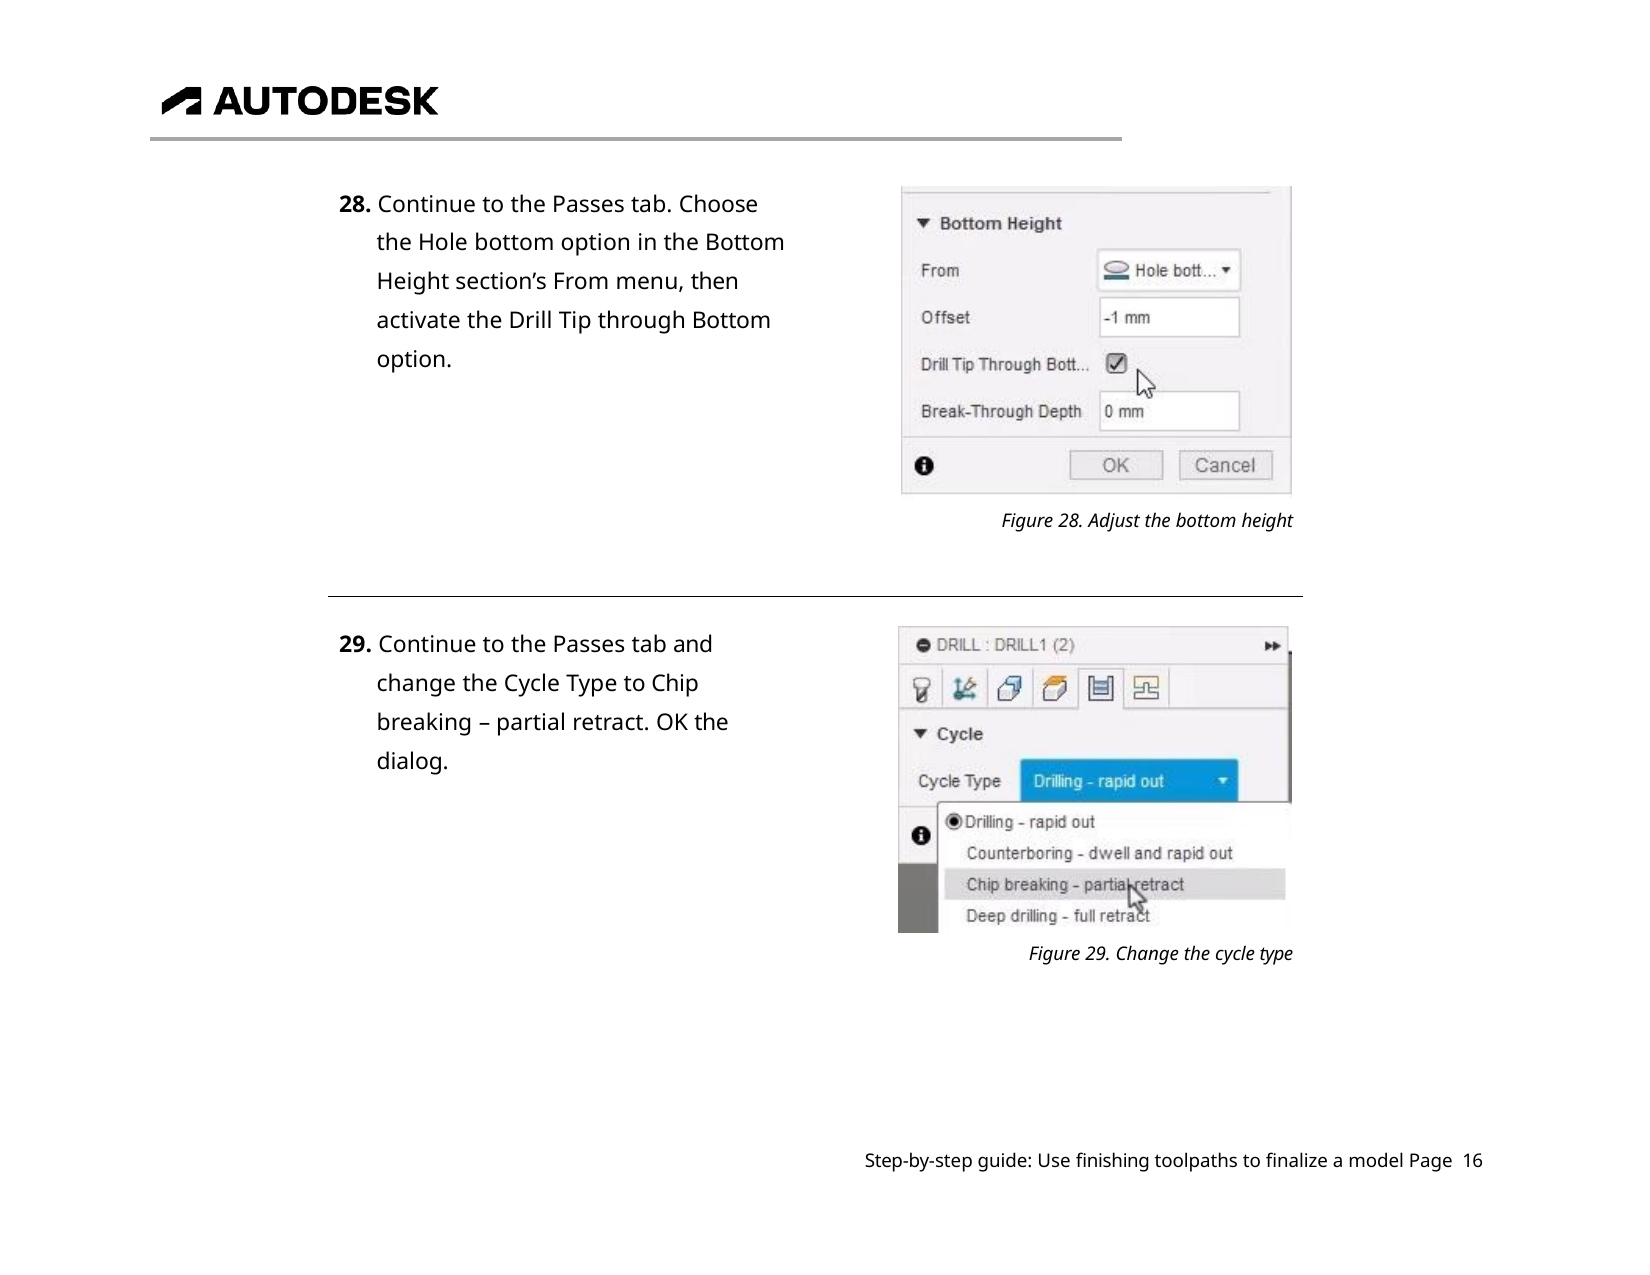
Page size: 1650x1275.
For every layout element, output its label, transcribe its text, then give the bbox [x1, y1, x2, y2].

table_header 28. Continue to the Passes tab. Choose the Hole bottom option in the Bottom Height section’s From menu, then activate the Drill Tip through Bottom option. [328, 187, 841, 596]
picture [897, 626, 1292, 933]
picture [161, 86, 439, 115]
slide_number Step-by-step guide: Use finishing toolpaths to finalize a model Page 20 [862, 1145, 1509, 1275]
table_cell Figure 29. Change the cycle type [841, 597, 1303, 978]
table_cell 29. Continue to the Passes tab and change the Cycle Type to Chip breaking – partial retract. OK the dialog. [328, 597, 841, 978]
picture [900, 186, 1292, 500]
table_header Figure 28. Adjust the bottom height [841, 187, 1303, 596]
